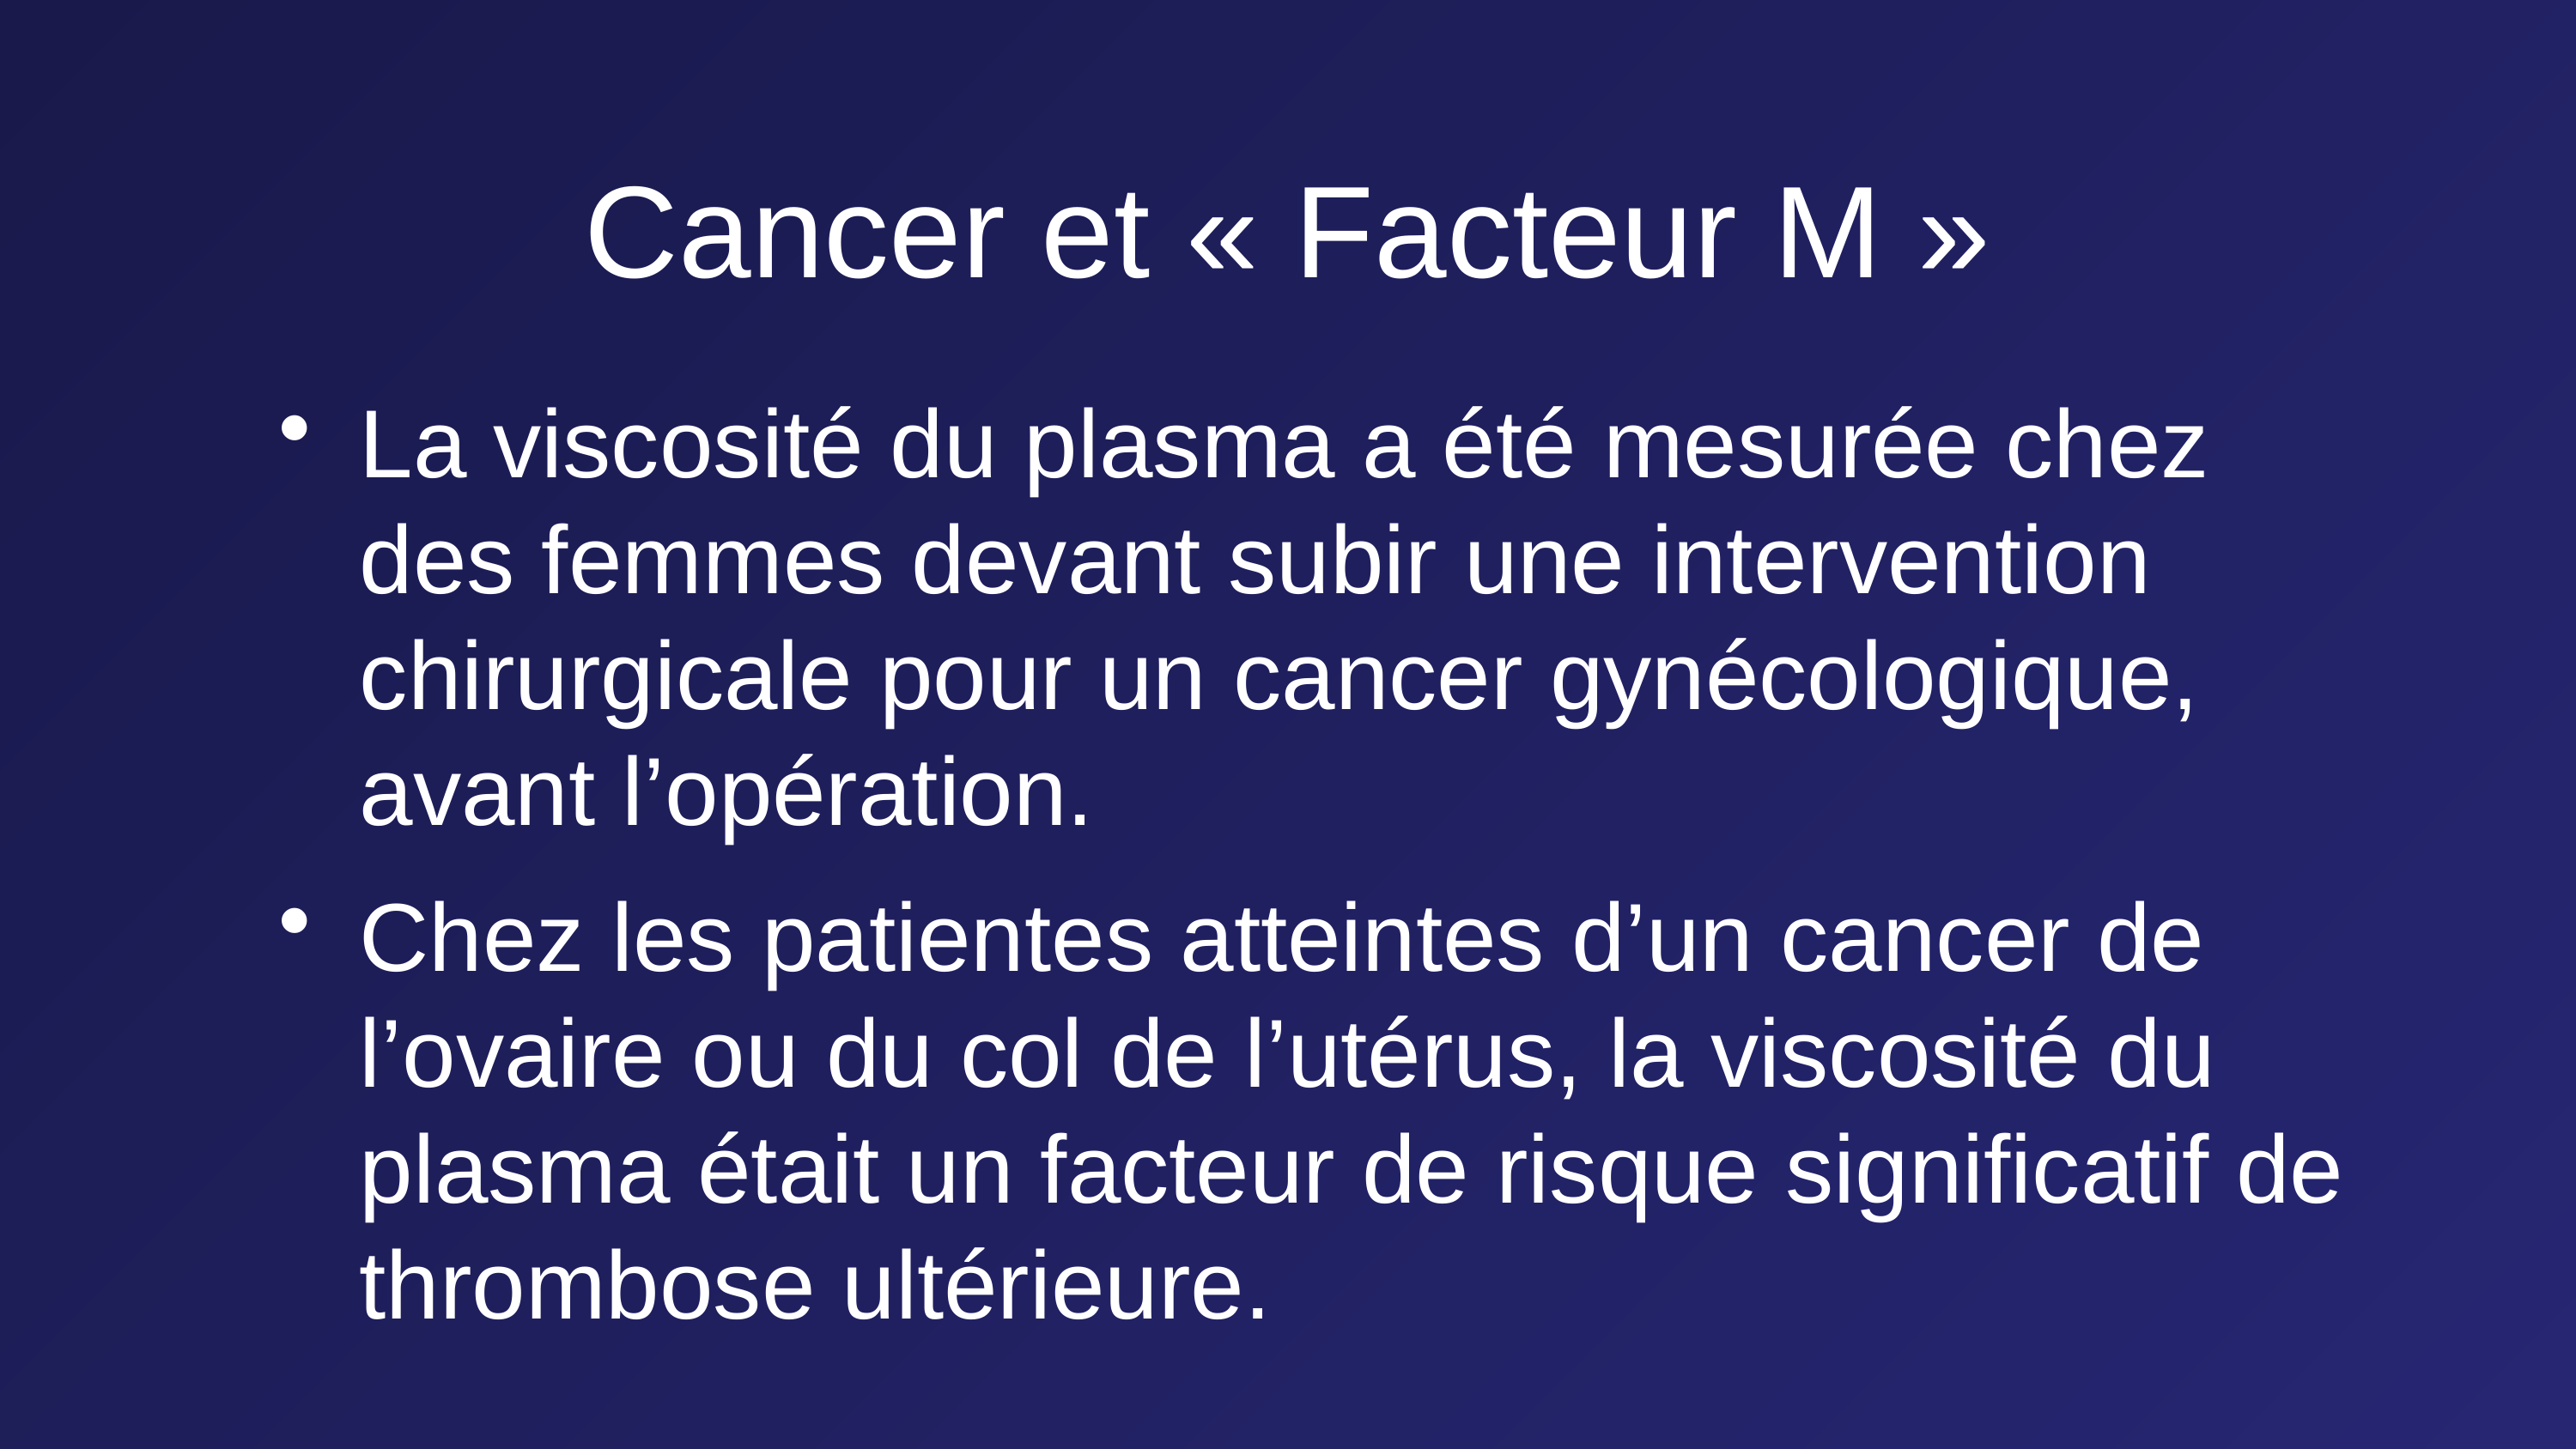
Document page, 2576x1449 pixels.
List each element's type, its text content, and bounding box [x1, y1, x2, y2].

list La viscosité du plasma a été mesurée chez des femmes devant subir une intervention chirurgicale pour un cancer gynécologique, avant l’opération. Chez les patientes atteintes d’un cancer de l’ovaire ou du col de l’utérus, la viscosité du plasma était un facteur de risque significatif de thrombose ultérieure. [258, 370, 2394, 1132]
title Cancer et « Facteur M » [304, 156, 2272, 295]
